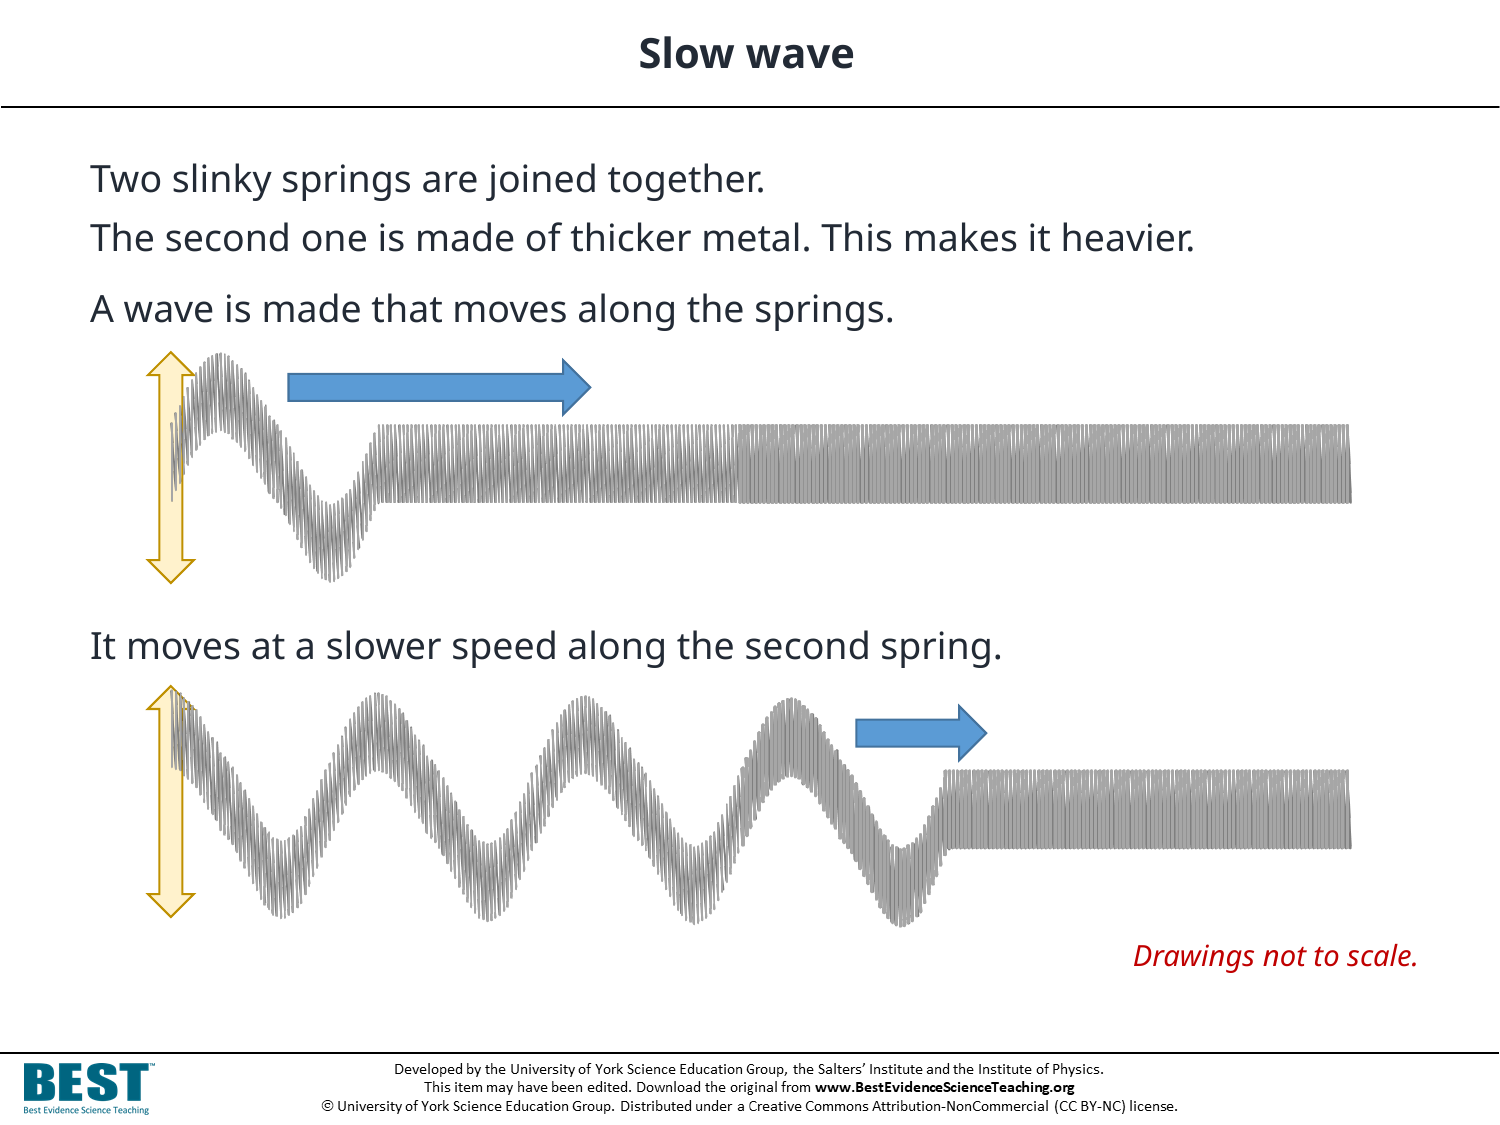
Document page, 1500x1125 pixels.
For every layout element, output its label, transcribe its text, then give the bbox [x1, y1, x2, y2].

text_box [147, 352, 1352, 584]
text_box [147, 686, 1352, 928]
text_box Slow wave [23, 4, 1471, 99]
picture [0, 106, 1500, 1125]
